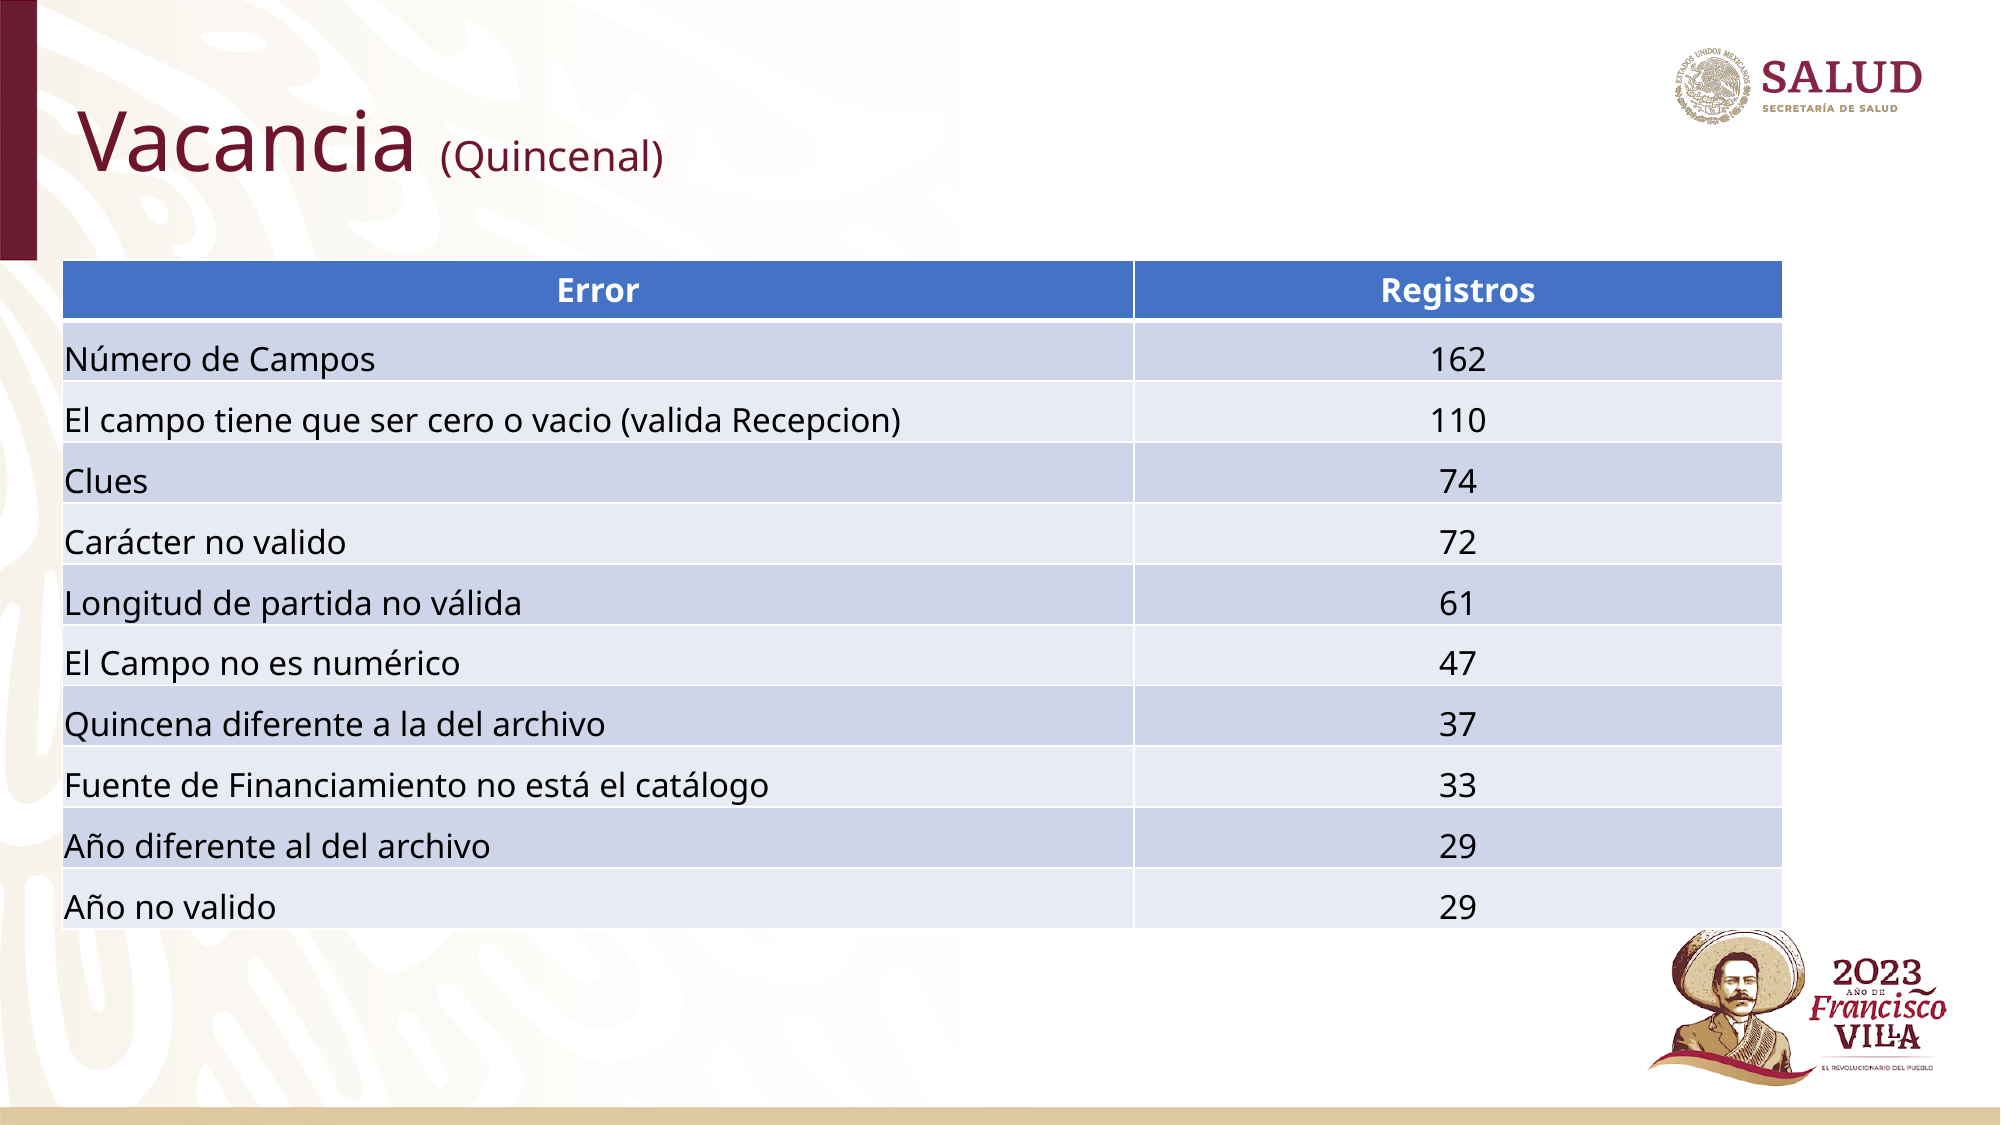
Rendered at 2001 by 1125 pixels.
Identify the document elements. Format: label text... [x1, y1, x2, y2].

table_cell 74 [1135, 443, 1782, 502]
table_cell Carácter no valido [63, 504, 1133, 563]
table_cell 47 [1135, 626, 1782, 685]
table_cell Longitud de partida no válida [63, 565, 1133, 624]
table_cell 29 [1135, 808, 1782, 867]
table_cell 37 [1135, 686, 1782, 745]
table_cell El campo tiene que ser cero o vacio (valida Recepcion) [63, 382, 1133, 441]
table_cell Año no valido [63, 869, 1133, 928]
table_cell 61 [1135, 565, 1782, 624]
table_cell 162 [1135, 323, 1782, 380]
table_cell 72 [1135, 504, 1782, 563]
title Vacancia (Quincenal) [62, 92, 1937, 196]
table_header Error [63, 261, 1133, 318]
table_cell Año diferente al del archivo [63, 808, 1133, 867]
table_cell 33 [1135, 747, 1782, 806]
table_cell Número de Campos [63, 323, 1133, 380]
picture [0, 0, 2001, 1125]
table_cell 29 [1135, 869, 1782, 928]
table_cell Fuente de Financiamiento no está el catálogo [63, 747, 1133, 806]
table_cell El Campo no es numérico [63, 626, 1133, 685]
table_header Registros [1135, 261, 1782, 318]
table_cell Quincena diferente a la del archivo [63, 686, 1133, 745]
table_cell Clues [63, 443, 1133, 502]
table_cell 110 [1135, 382, 1782, 441]
